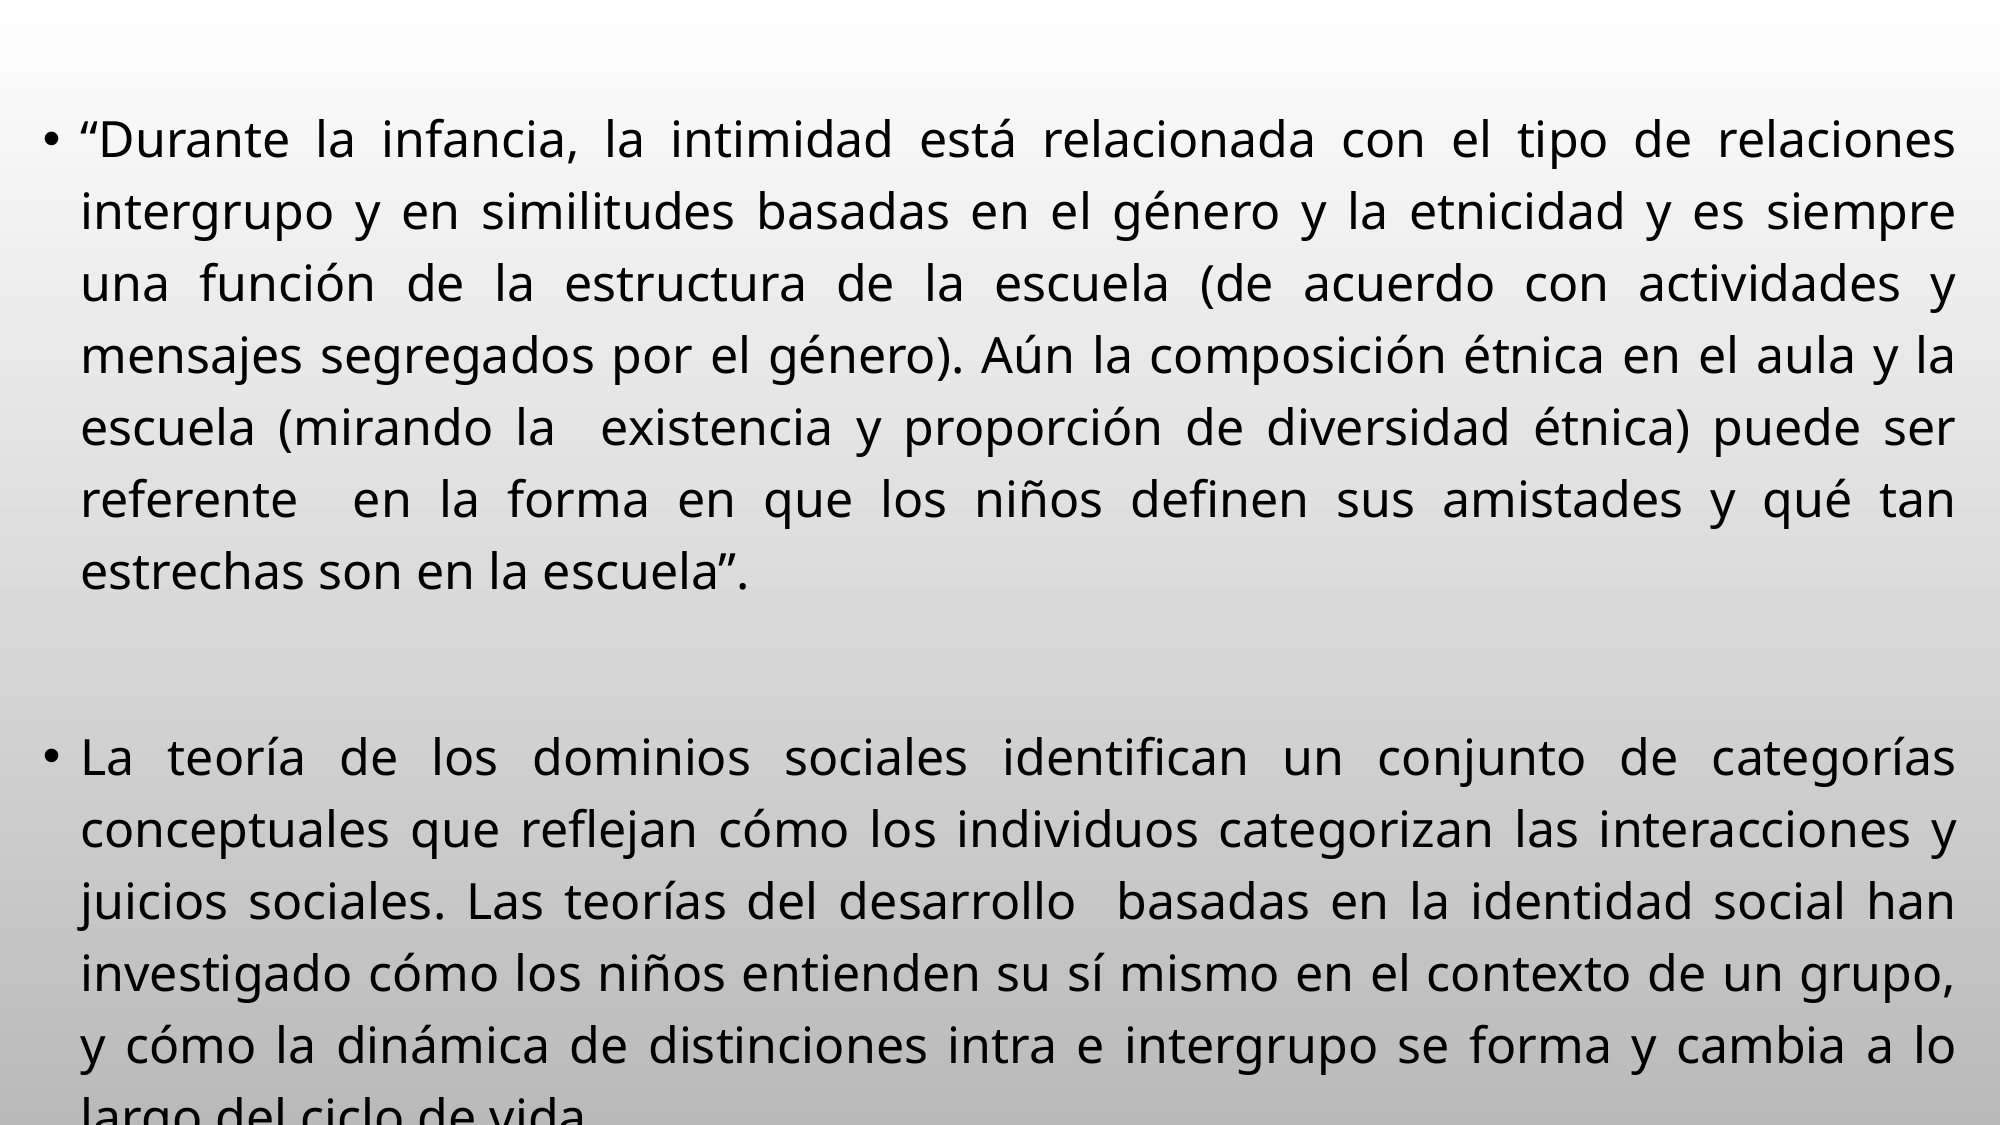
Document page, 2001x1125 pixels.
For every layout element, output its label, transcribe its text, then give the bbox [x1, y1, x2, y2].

list “Durante la infancia, la intimidad está relacionada con el tipo de relaciones intergrupo y en similitudes basadas en el género y la etnicidad y es siempre una función de la estructura de la escuela (de acuerdo con actividades y mensajes segregados por el género). Aún la composición étnica en el aula y la escuela (mirando la existencia y proporción de diversidad étnica) puede ser referente en la forma en que los niños definen sus amistades y qué tan estrechas son en la escuela”. La teoría de los dominios sociales identifican un conjunto de categorías conceptuales que reflejan cómo los individuos categorizan las interacciones y juicios sociales. Las teorías del desarrollo basadas en la identidad social han investigado cómo los niños entienden su sí mismo en el contexto de un grupo, y cómo la dinámica de distinciones intra e intergrupo se forma y cambia a lo largo del ciclo de vida. [27, 88, 1973, 1125]
